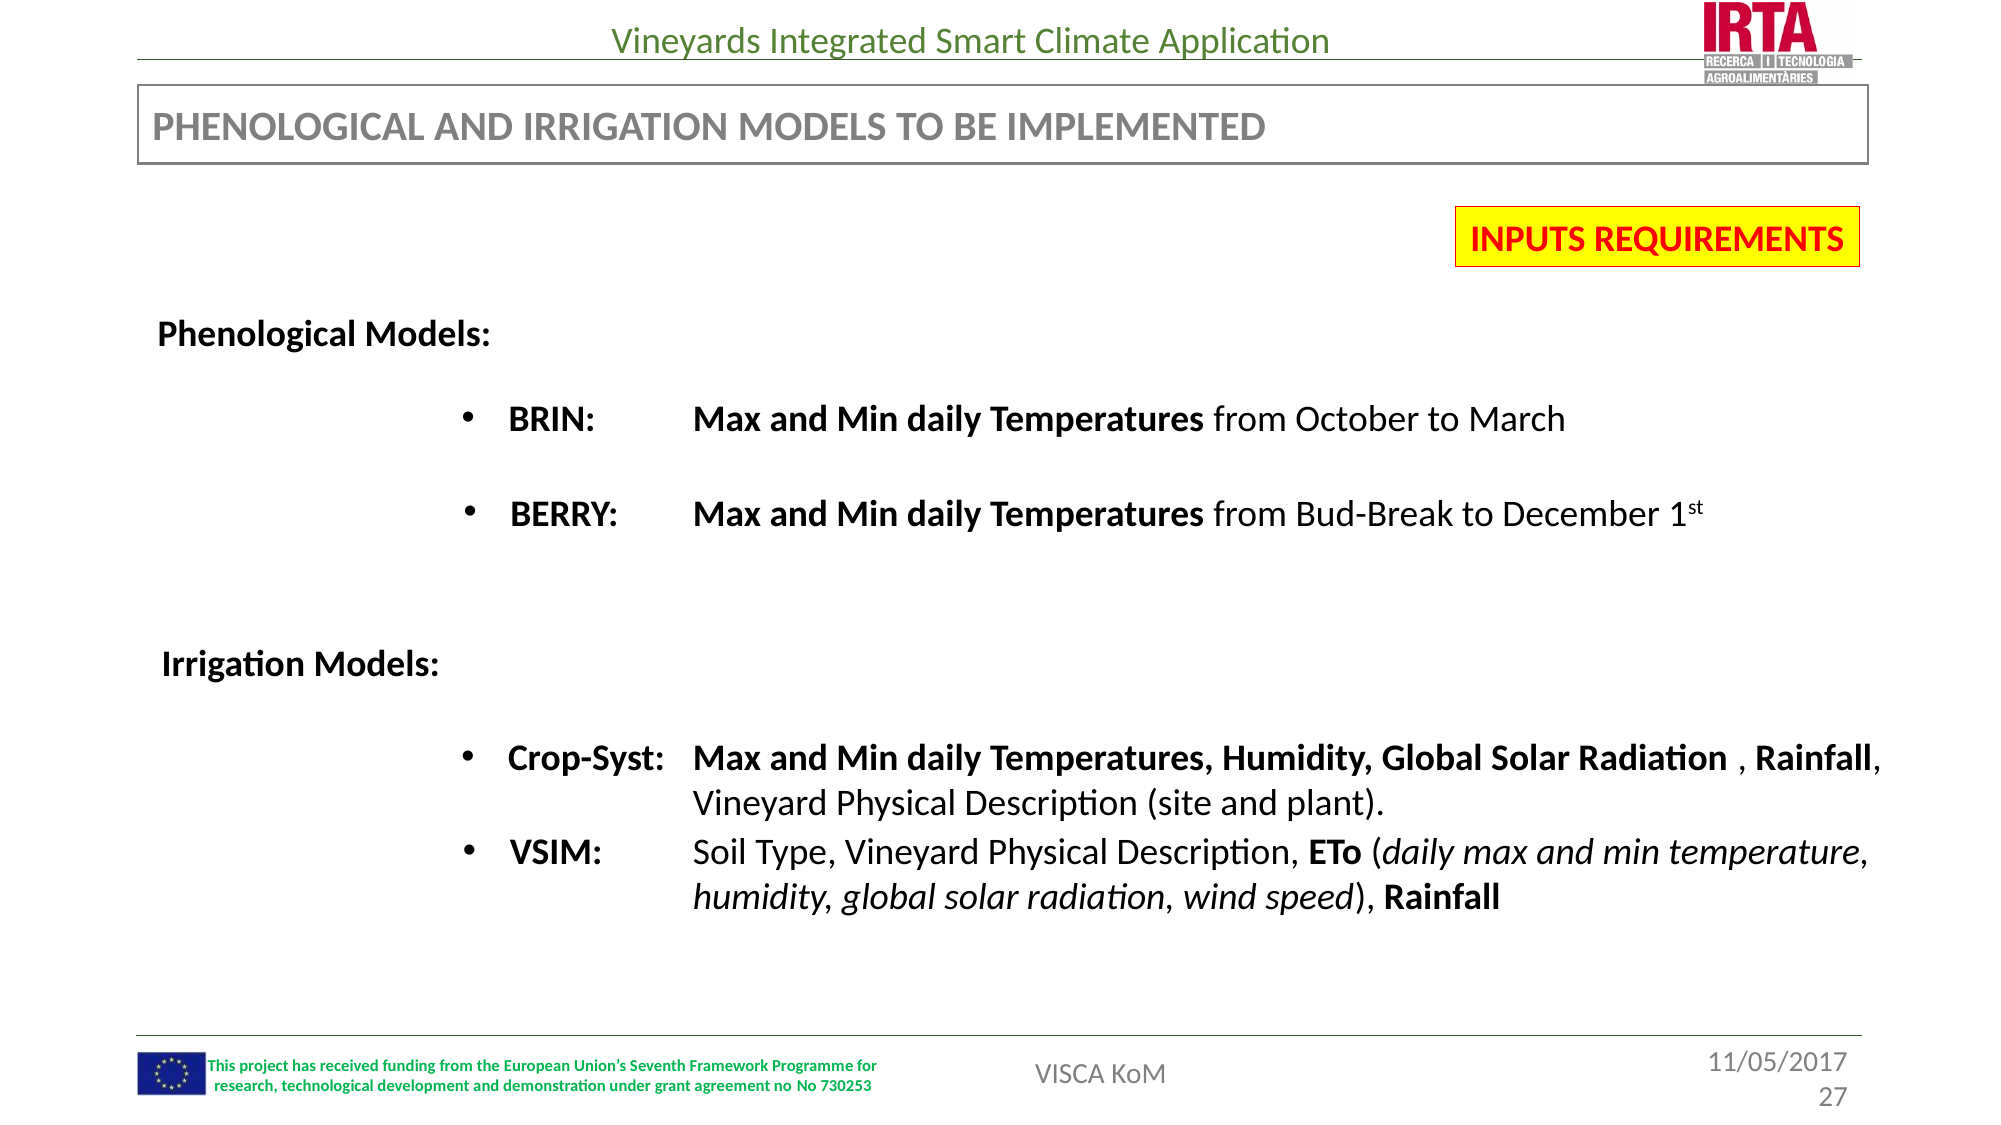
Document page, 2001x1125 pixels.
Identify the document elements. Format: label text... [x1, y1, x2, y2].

text_box Max and Min daily Temperatures, Humidity, Global Solar Radiation , Rainfall, Vineyard Physical Description (site and plant). [678, 725, 1918, 819]
text_box Crop-Syst: [446, 725, 678, 786]
text_box Max and Min daily Temperatures from Bud-Break to December 1st [678, 481, 1948, 541]
text_box BERRY: [448, 481, 634, 541]
text_box Phenological Models: [142, 301, 507, 362]
text_box Max and Min daily Temperatures from October to March [678, 386, 1657, 447]
picture [136, 1051, 207, 1096]
text_box PHENOLOGICAL AND IRRIGATION MODELS TO BE IMPLEMENTED [137, 84, 1869, 165]
text_box Irrigation Models: [146, 631, 456, 692]
text_box INPUTS REQUIREMENTS [1455, 206, 1860, 267]
text_box Soil Type, Vineyard Physical Description, ETo (daily max and min temperature, humidity, global solar radiation, wind speed), Rainfall [678, 819, 1948, 925]
picture [1704, 2, 1854, 84]
text_box VSIM: [448, 819, 618, 880]
text_box BRIN: [446, 386, 611, 447]
